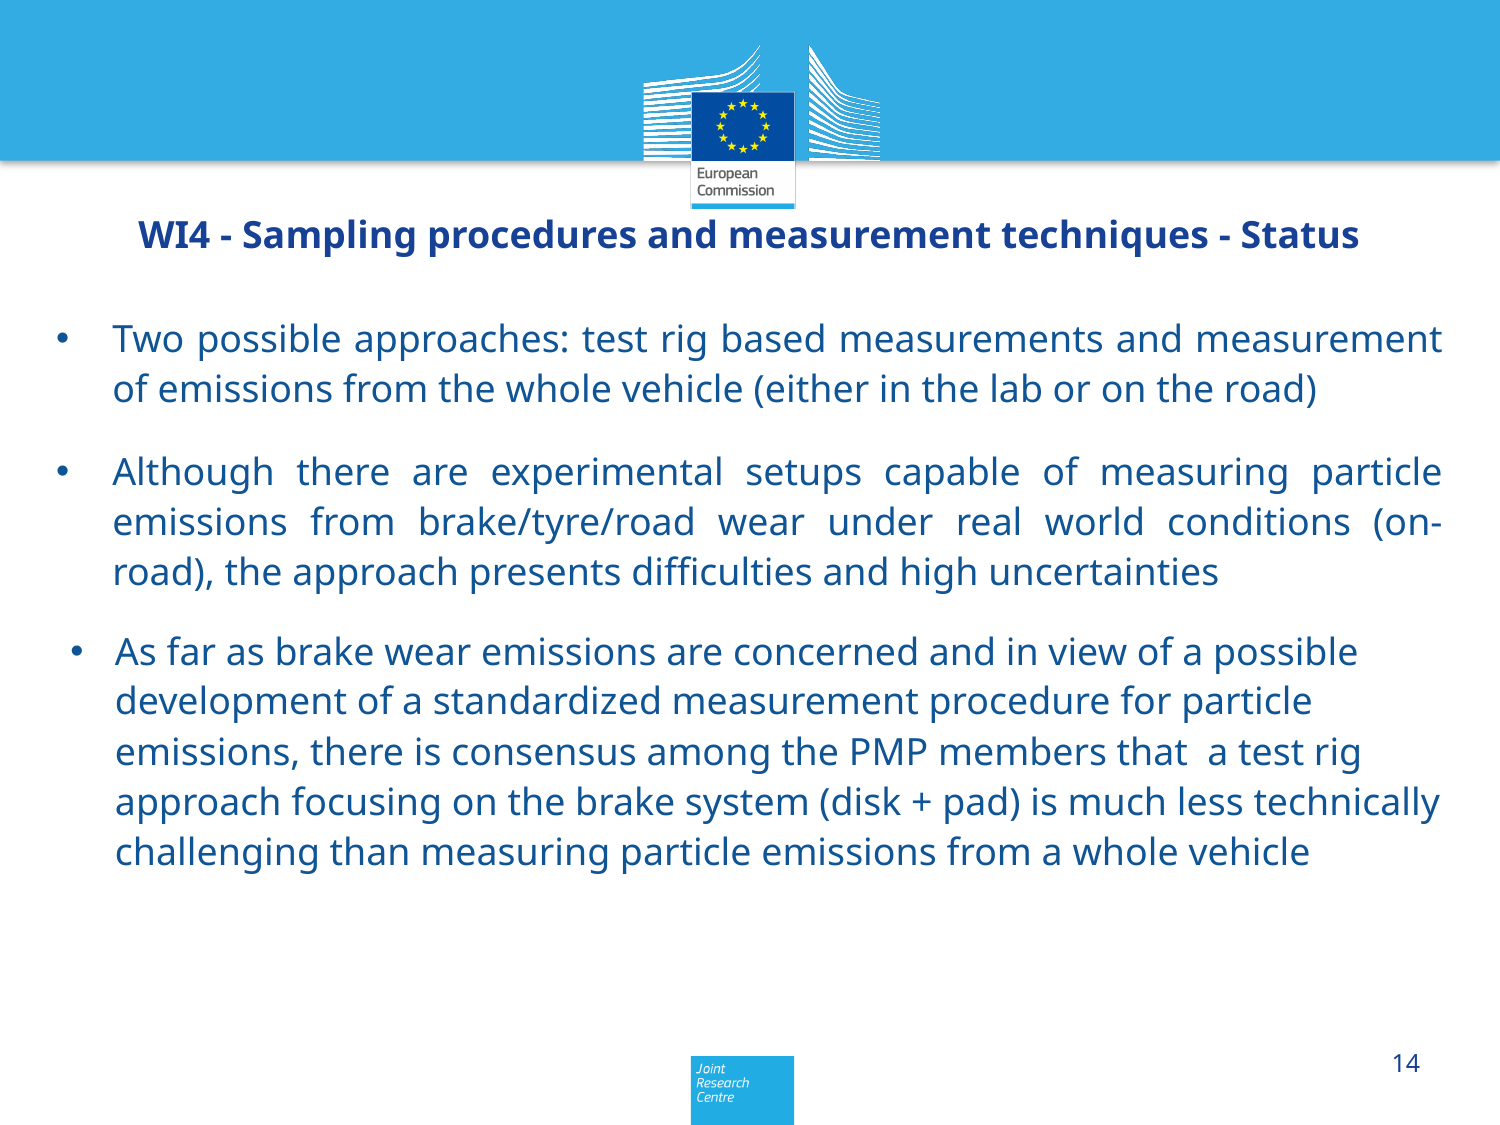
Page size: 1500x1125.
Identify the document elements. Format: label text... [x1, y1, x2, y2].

text_box Two possible approaches: test rig based measurements and measurement of emissions from the whole vehicle (either in the lab or on the road) Although there are experimental setups capable of measuring particle emissions from brake/tyre/road wear under real world conditions (on-road), the approach presents difficulties and high uncertainties As far as brake wear emissions are concerned and in view of a possible development of a standardized measurement procedure for particle emissions, there is consensus among the PMP members that a test rig approach focusing on the brake system (disk + pad) is much less technically challenging than measuring particle emissions from a whole vehicle [41, 302, 1459, 880]
text_box WI4 - Sampling procedures and measurement techniques - Status [35, 184, 1465, 282]
